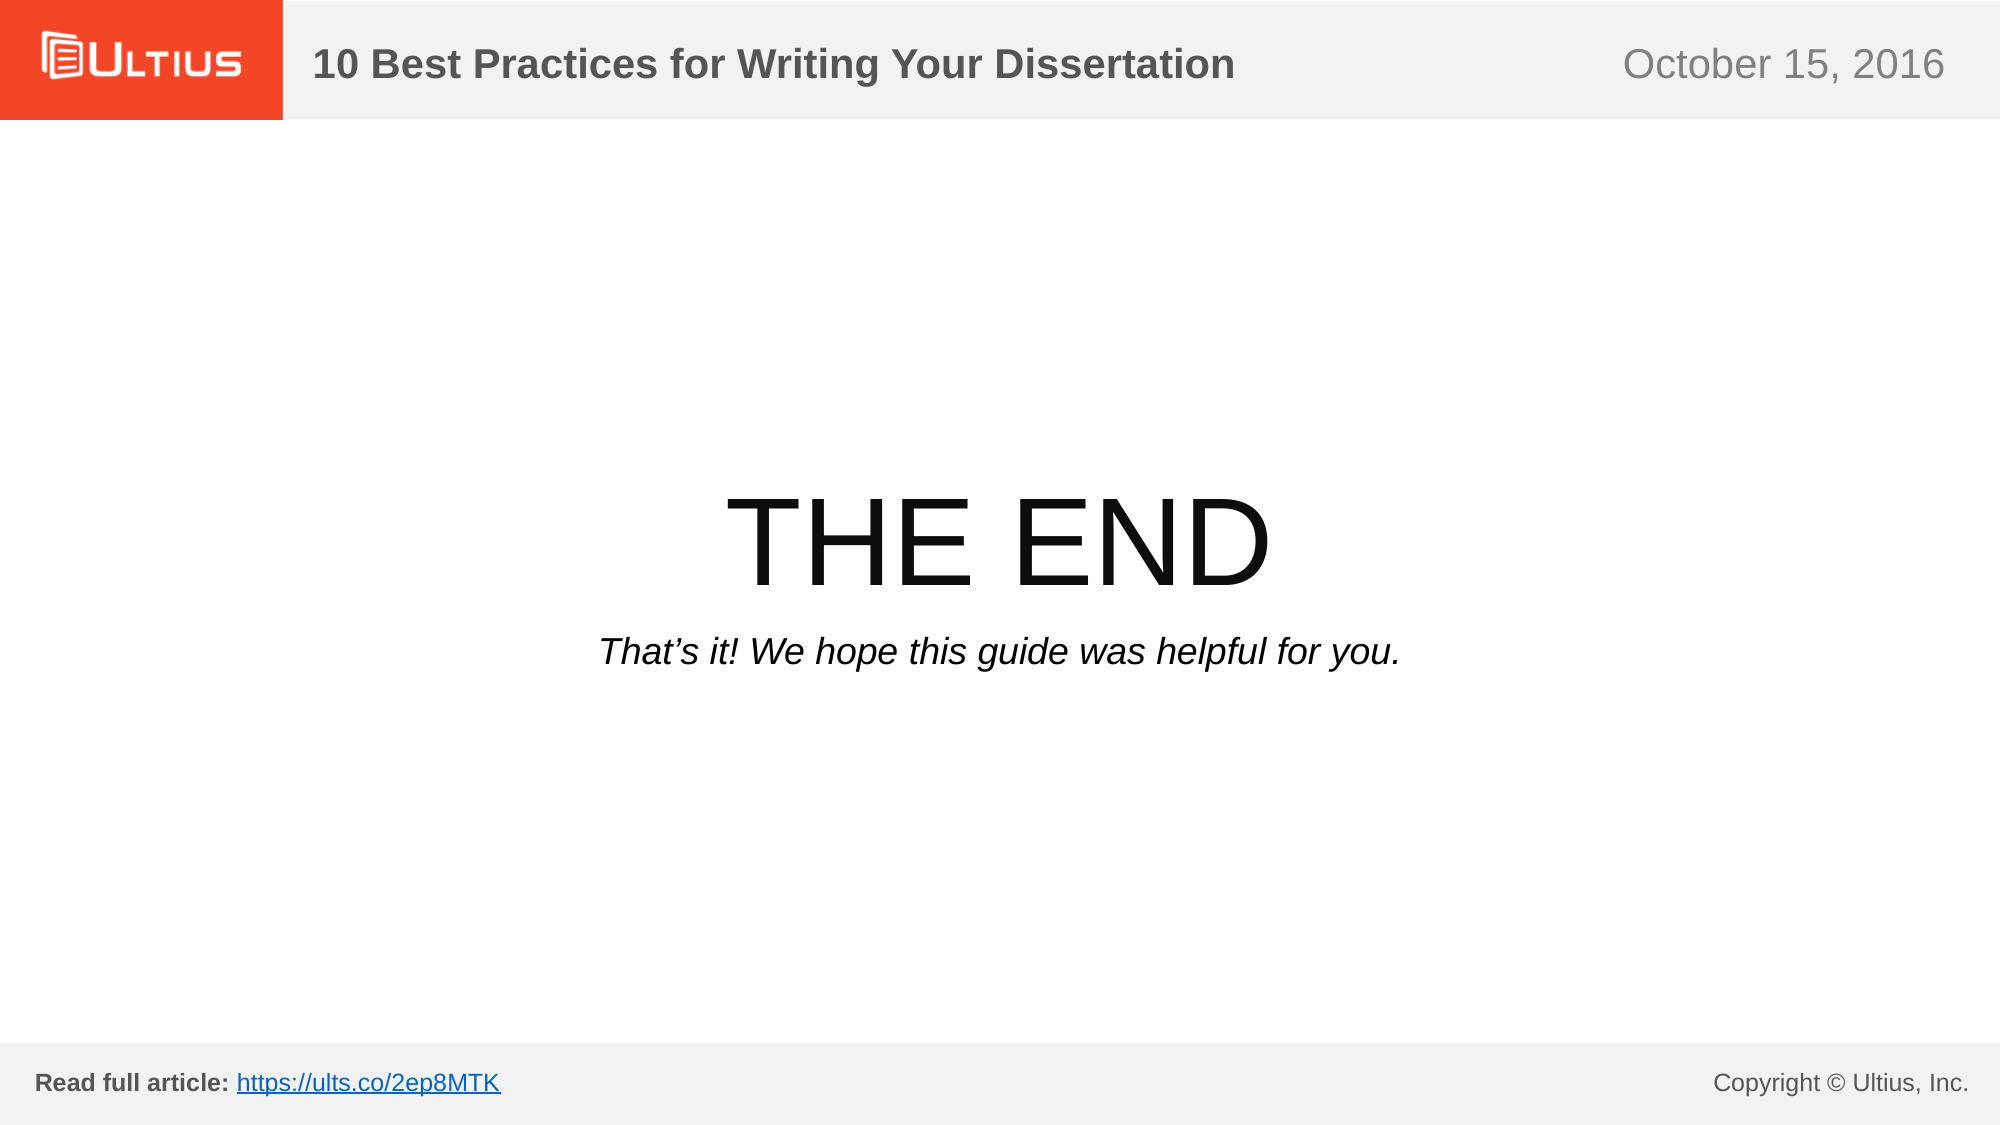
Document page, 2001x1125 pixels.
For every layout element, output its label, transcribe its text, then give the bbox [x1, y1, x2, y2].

picture [0, 0, 283, 120]
text_box That’s it! We hope this guide was helpful for you. [0, 619, 2000, 680]
text_box THE END [0, 452, 2000, 618]
